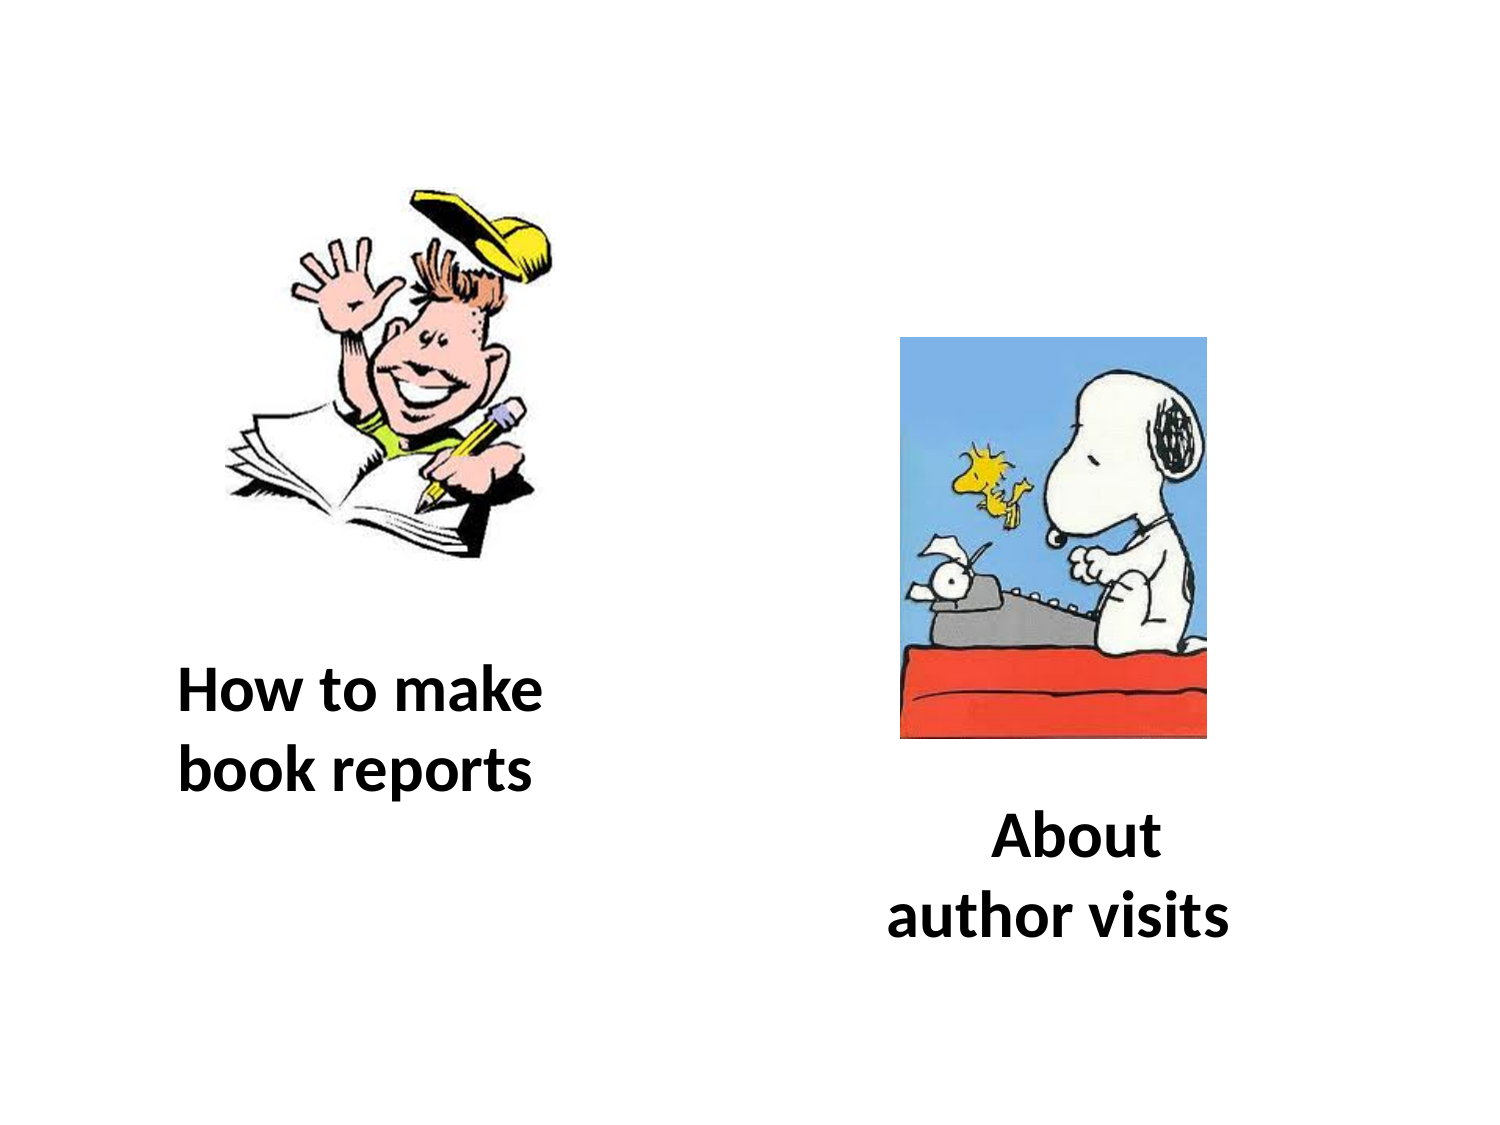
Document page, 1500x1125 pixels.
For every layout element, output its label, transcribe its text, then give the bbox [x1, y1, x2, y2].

text_box How to make book reports [162, 637, 613, 813]
text_box About author visits [871, 783, 1310, 959]
picture [224, 187, 556, 561]
picture [899, 337, 1207, 740]
